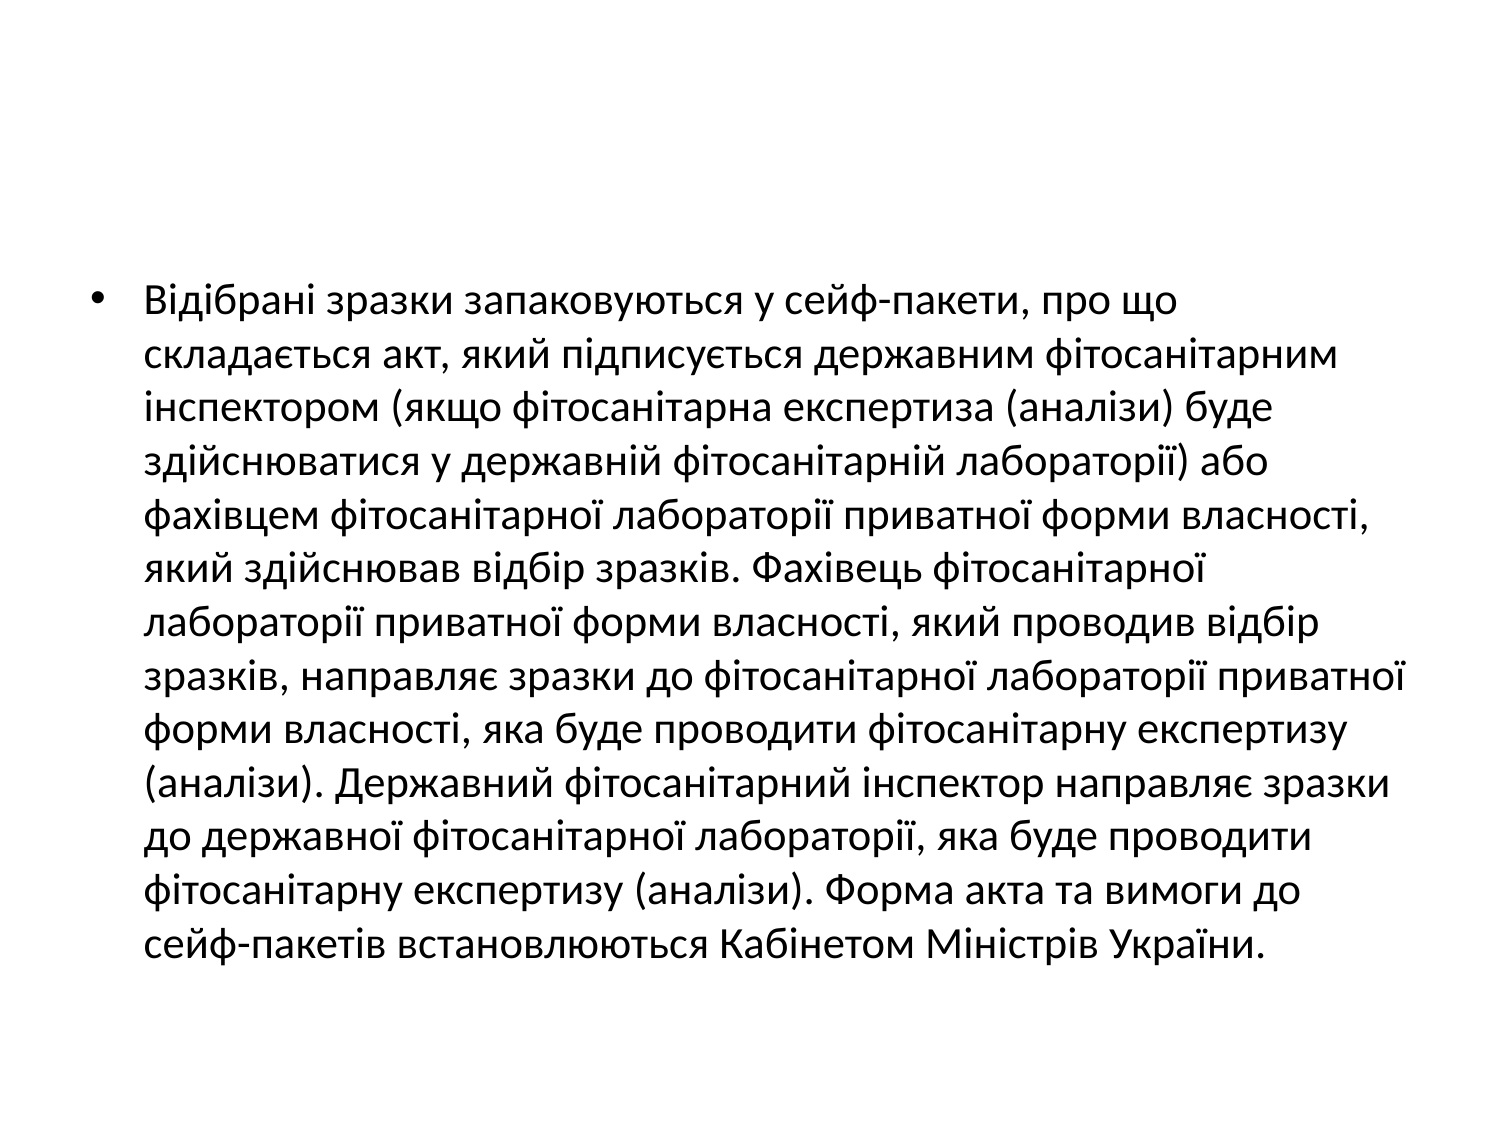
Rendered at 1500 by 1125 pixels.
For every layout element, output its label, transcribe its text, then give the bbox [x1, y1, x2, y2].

list Відібрані зразки запаковуються у сейф-пакети, про що складається акт, який підписується державним фітосанітарним інспектором (якщо фітосанітарна експертиза (аналізи) буде здійснюватися у державній фітосанітарній лабораторії) або фахівцем фітосанітарної лабораторії приватної форми власності, який здійснював відбір зразків. Фахівець фітосанітарної лабораторії приватної форми власності, який проводив відбір зразків, направляє зразки до фітосанітарної лабораторії приватної форми власності, яка буде проводити фітосанітарну експертизу (аналізи). Державний фітосанітарний інспектор направляє зразки до державної фітосанітарної лабораторії, яка буде проводити фітосанітарну експертизу (аналізи). Форма акта та вимоги до сейф-пакетів встановлюються Кабінетом Міністрів України. [75, 262, 1425, 1005]
